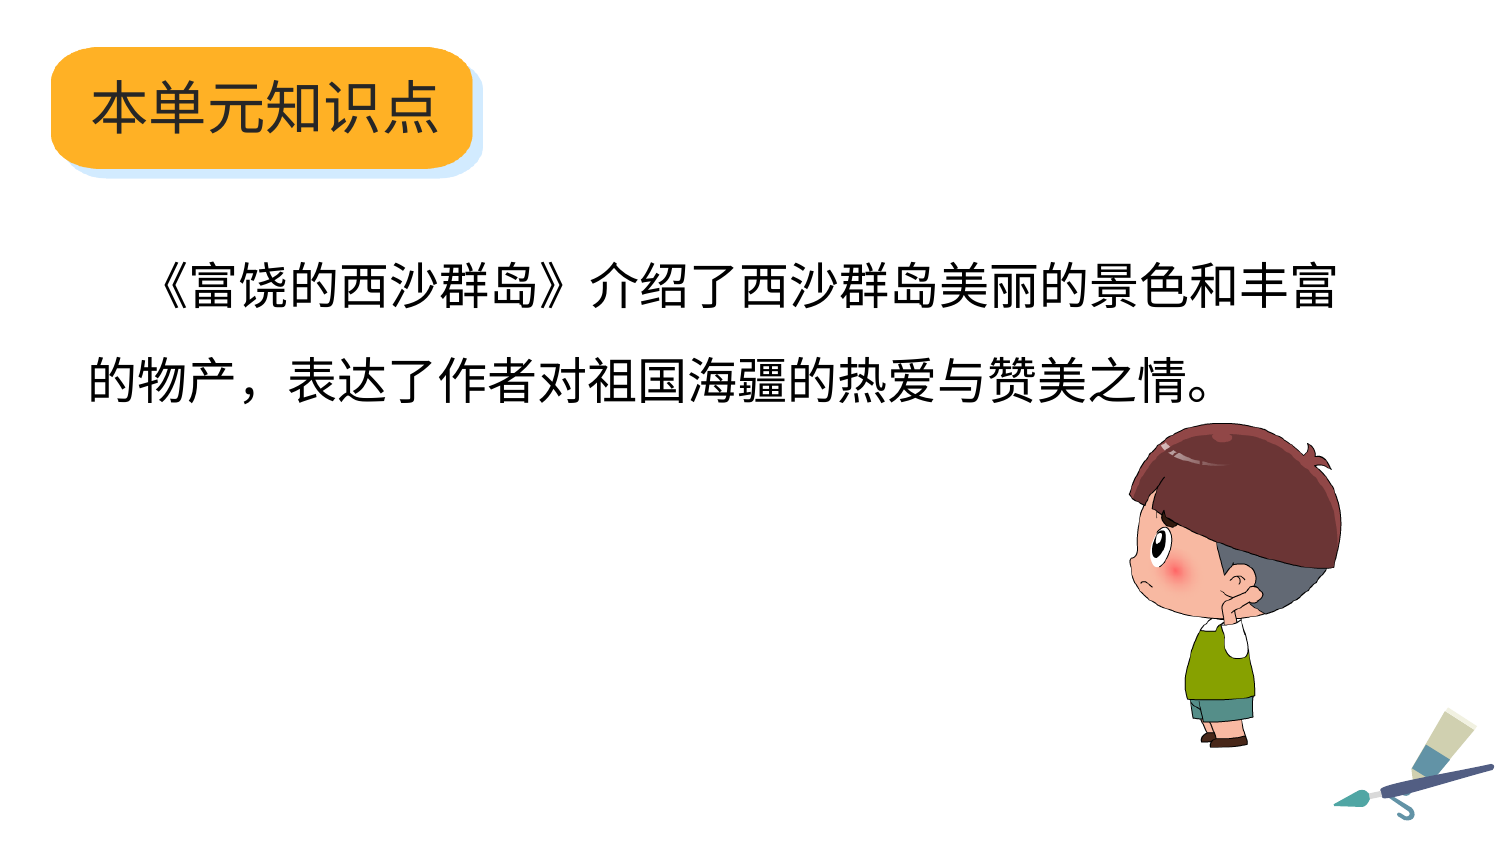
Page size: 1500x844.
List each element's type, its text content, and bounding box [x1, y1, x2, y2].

picture [1106, 403, 1360, 748]
text_box 《富饶的西沙群岛》介绍了西沙群岛美丽的景色和丰富的物产，表达了作者对祖国海疆的热爱与赞美之情。 [76, 178, 1383, 416]
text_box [1358, 708, 1481, 844]
picture [51, 47, 483, 179]
